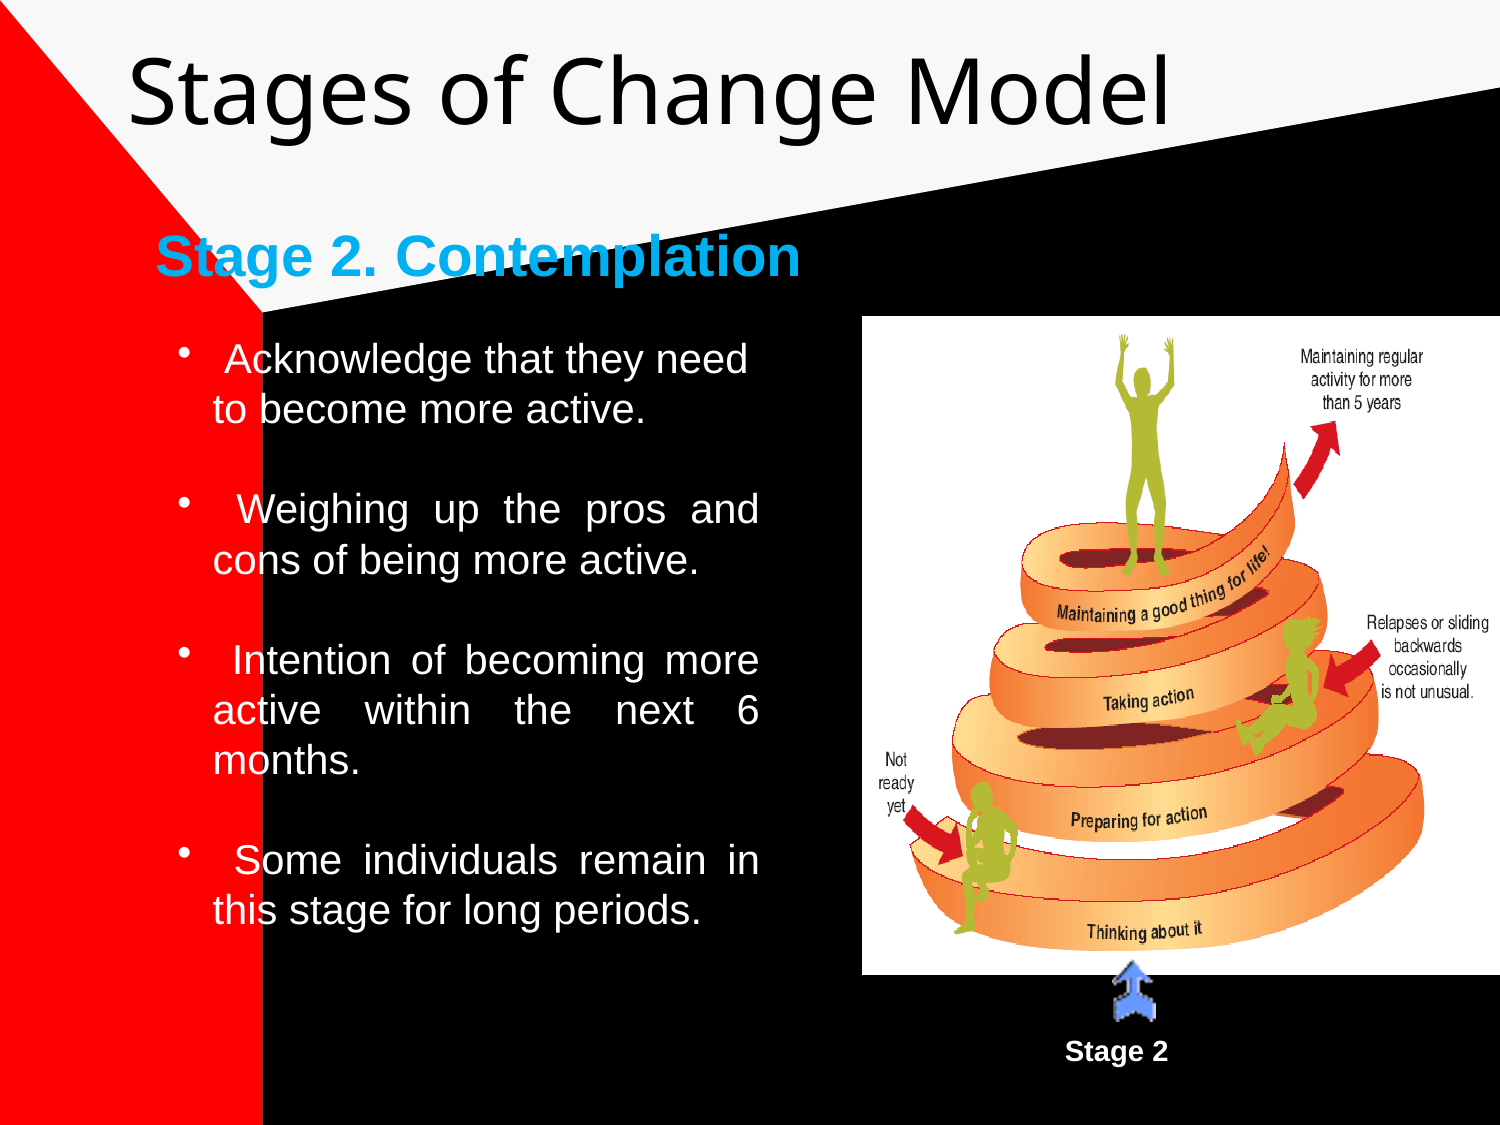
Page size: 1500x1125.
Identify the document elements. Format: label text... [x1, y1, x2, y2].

text_box Stage 2. Contemplation [140, 210, 969, 296]
text_box Acknowledge that they need to become more active. Weighing up the pros and cons of being more active. Intention of becoming more active within the next 6 months. Some individuals remain in this stage for long periods. [162, 324, 775, 1040]
title Stages of Change Model [112, 24, 1388, 213]
picture [862, 316, 1500, 1022]
text_box Stage 2 [1050, 1024, 1241, 1075]
